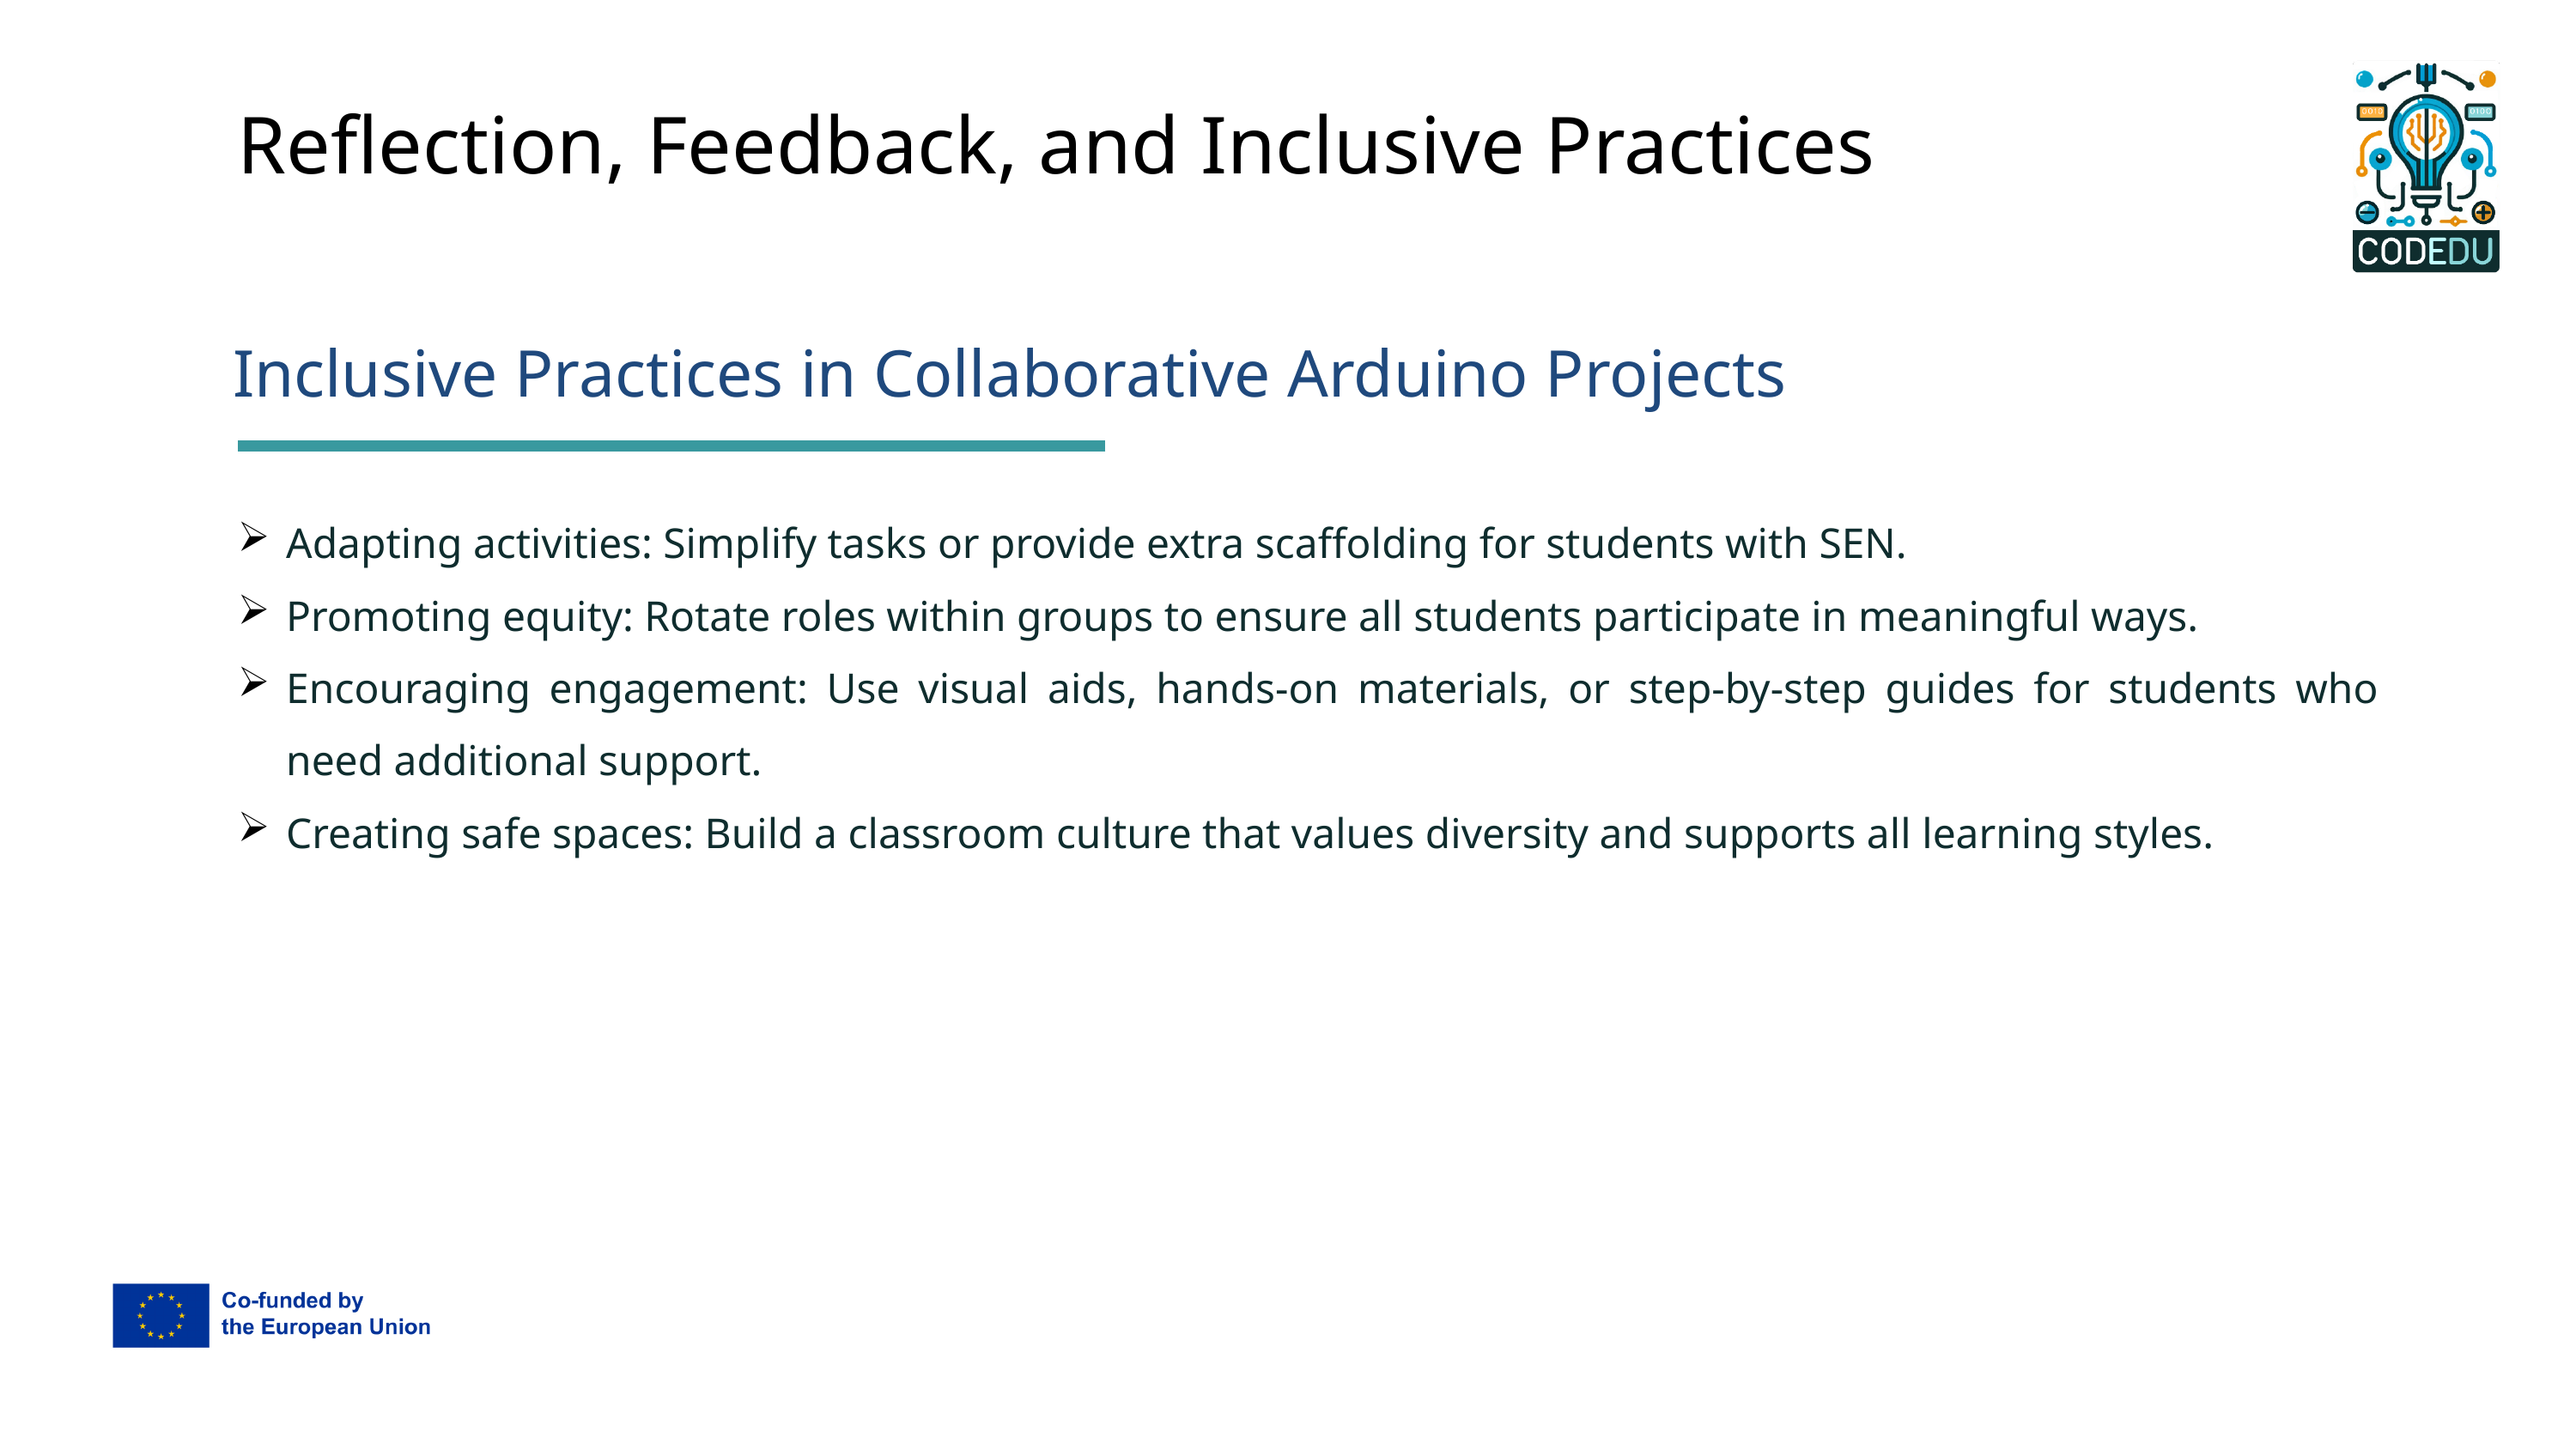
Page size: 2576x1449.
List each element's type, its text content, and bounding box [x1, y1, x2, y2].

text_box Adapting activities: Simplify tasks or provide extra scaffolding for students with SEN. Promoting equity: Rotate roles within groups to ensure all students participate in meaningful ways. Encouraging engagement: Use visual aids, hands-on materials, or step-by-step guides for students who need additional support. Creating safe spaces: Build a classroom culture that values diversity and supports all learning styles. [237, 494, 2382, 857]
text_box Reflection, Feedback, and Inclusive Practices [237, 85, 2217, 190]
picture [2221, 0, 2576, 395]
text_box [107, 1278, 443, 1353]
text_box Inclusive Practices in Collaborative Arduino Projects [233, 296, 2387, 410]
